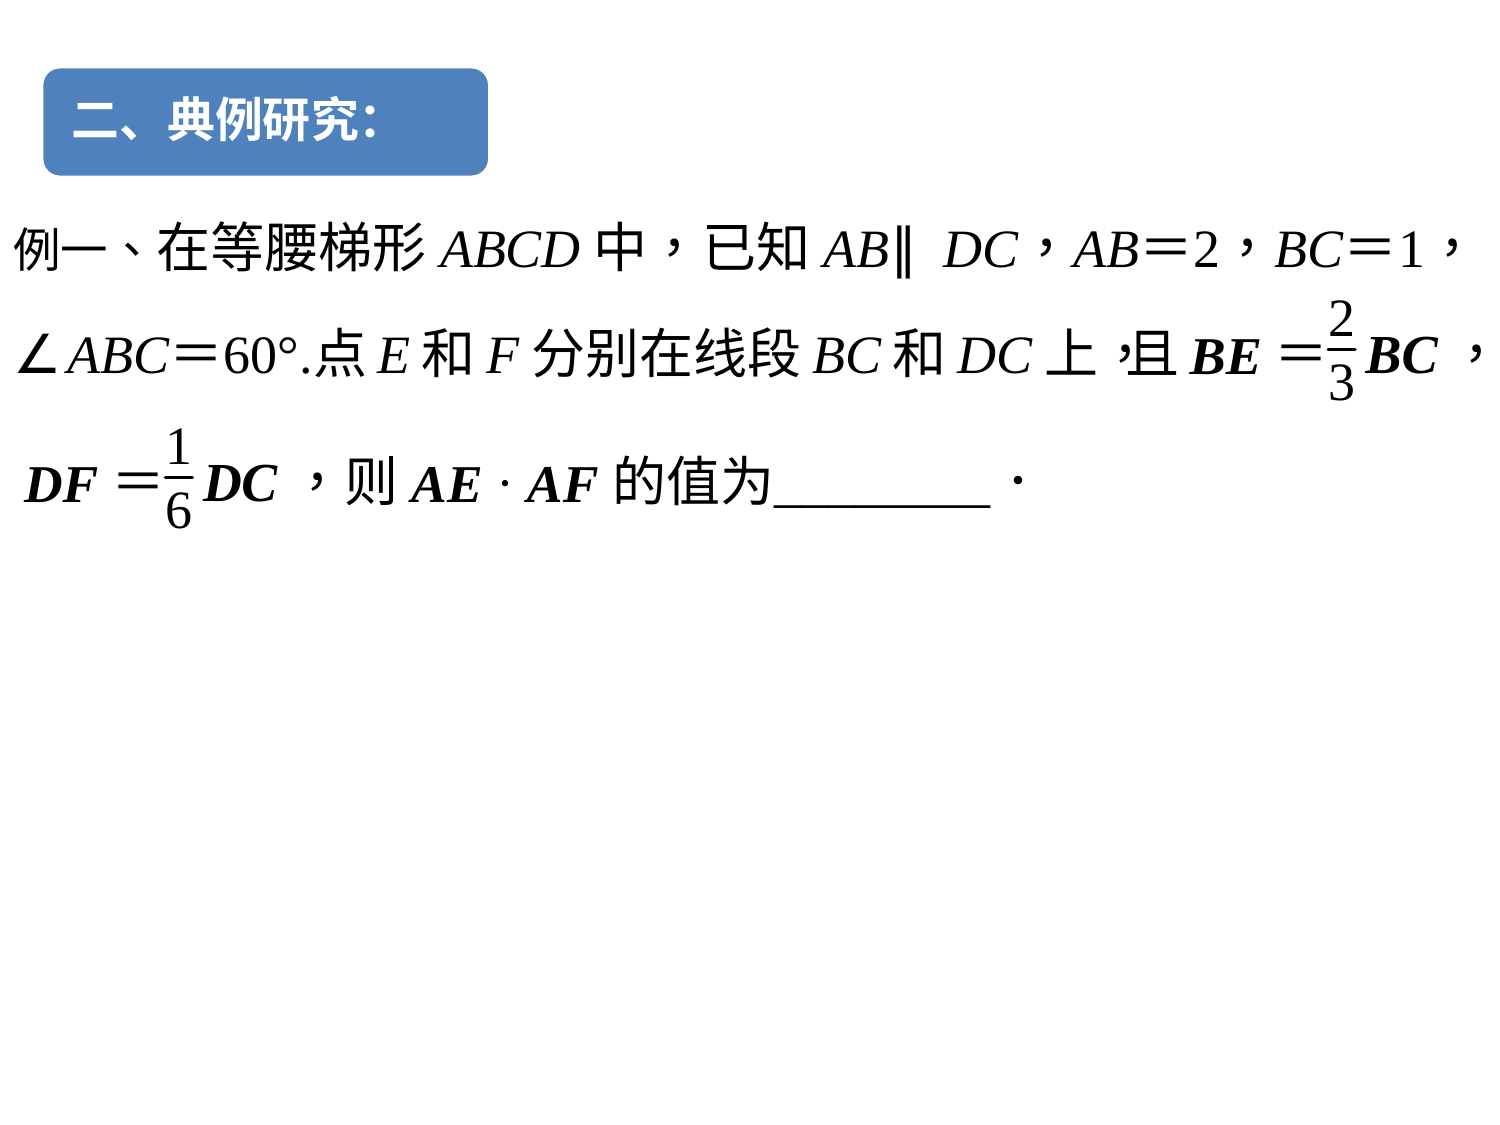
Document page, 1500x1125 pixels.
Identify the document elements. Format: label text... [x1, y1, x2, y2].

text_box 一、热身练习： [44, 48, 522, 149]
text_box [13, 207, 1500, 547]
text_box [41, 66, 491, 178]
